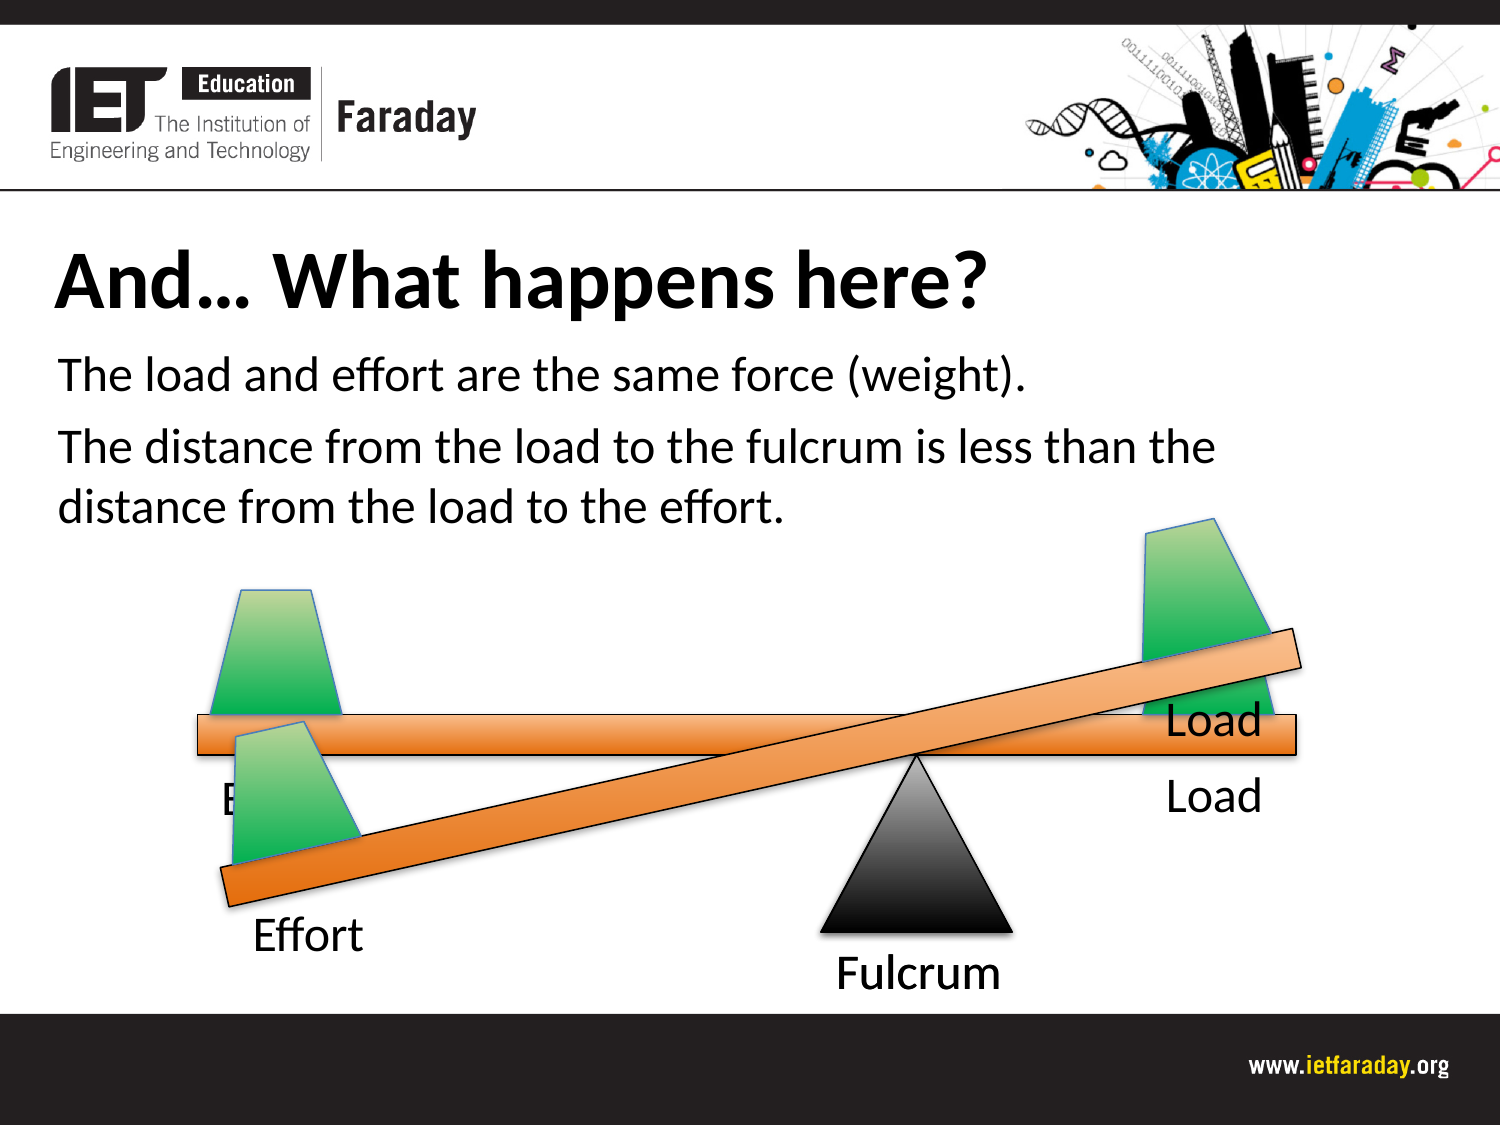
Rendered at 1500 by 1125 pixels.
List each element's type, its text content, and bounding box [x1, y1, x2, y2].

text_box And… What happens here? [40, 218, 1104, 333]
picture [0, 0, 1500, 1125]
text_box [197, 589, 1398, 623]
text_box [197, 624, 1398, 1009]
text_box The load and effort are the same force (weight). The distance from the load to the fulcrum is less than the distance from the load to the effort. [42, 333, 1294, 542]
